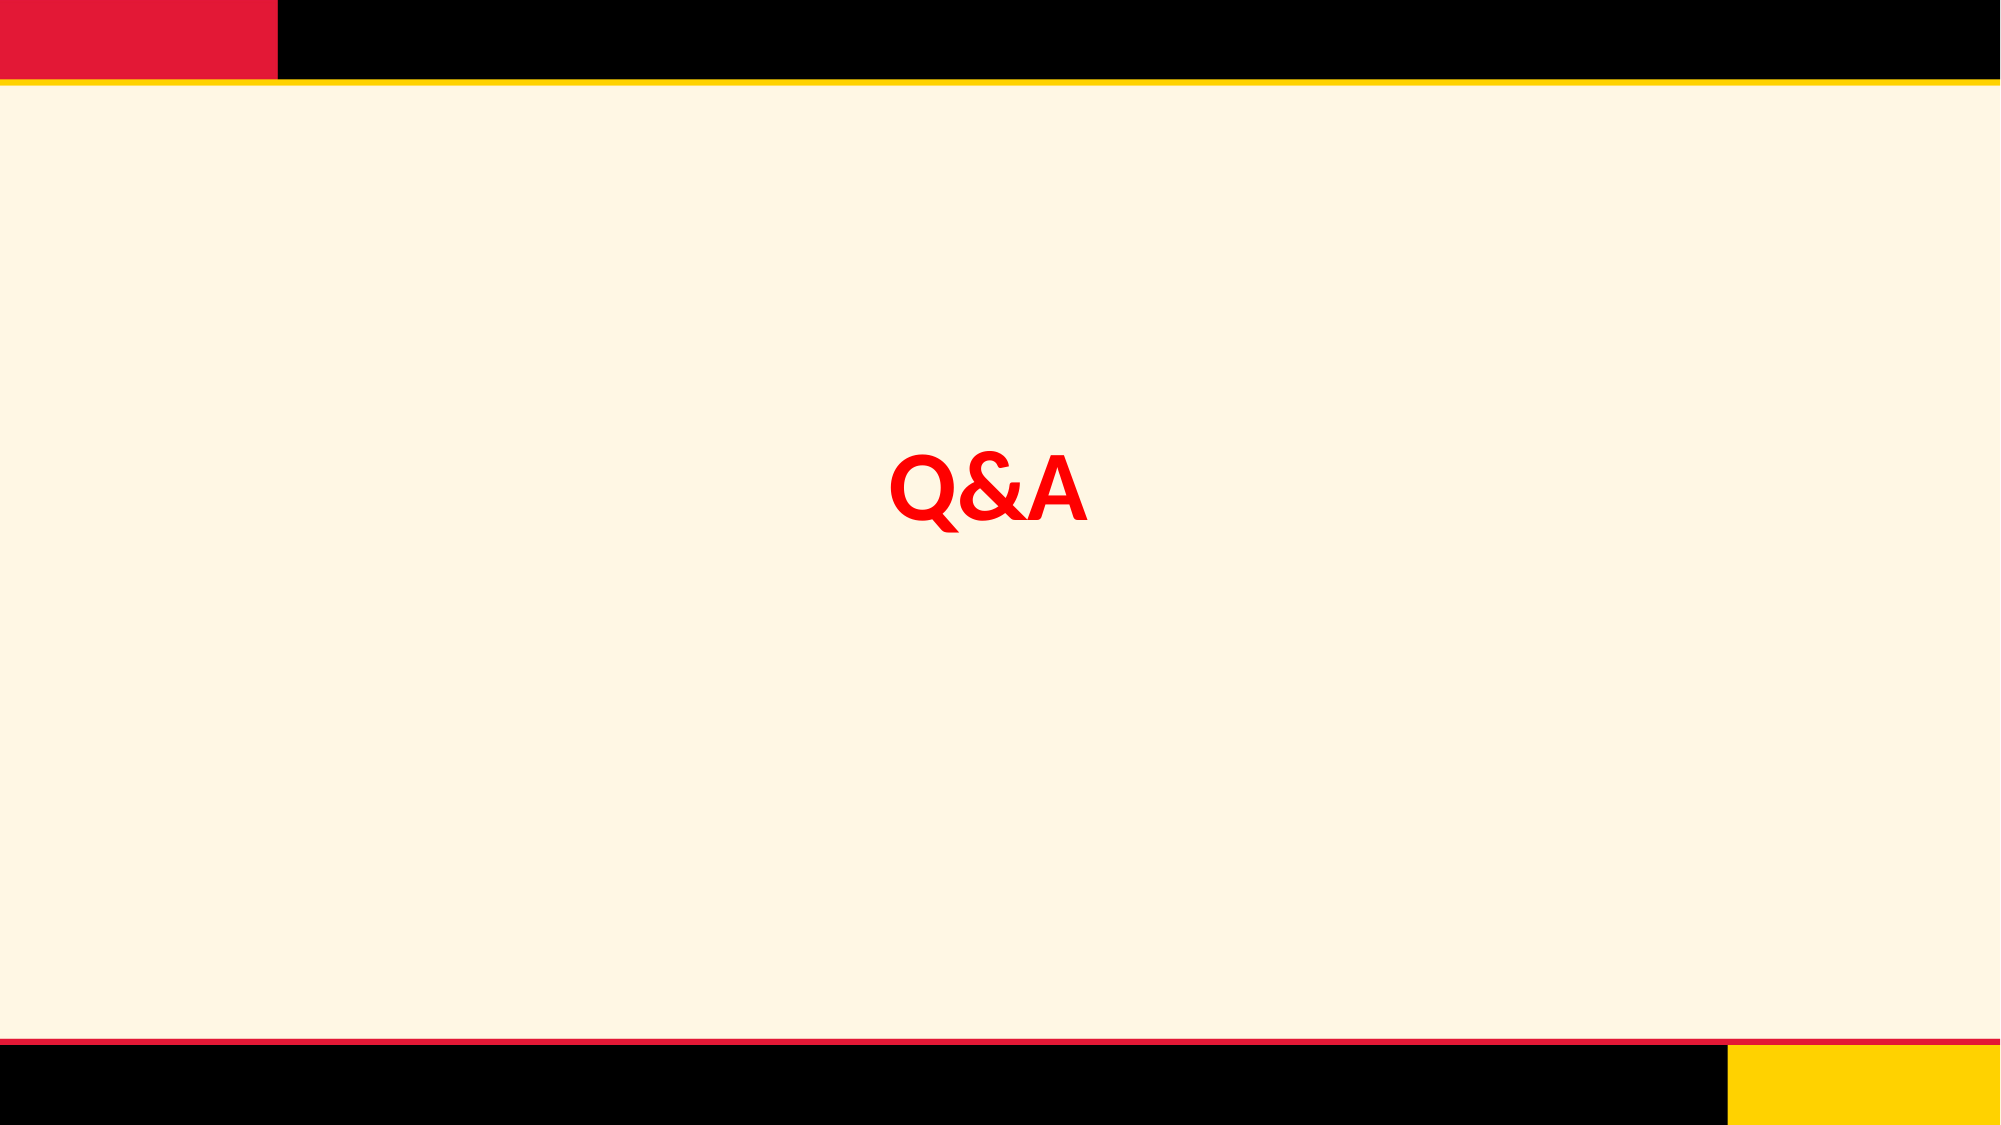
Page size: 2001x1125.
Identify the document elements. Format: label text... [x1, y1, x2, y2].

list Q&A [99, 333, 1900, 1005]
picture [0, 0, 2001, 1125]
